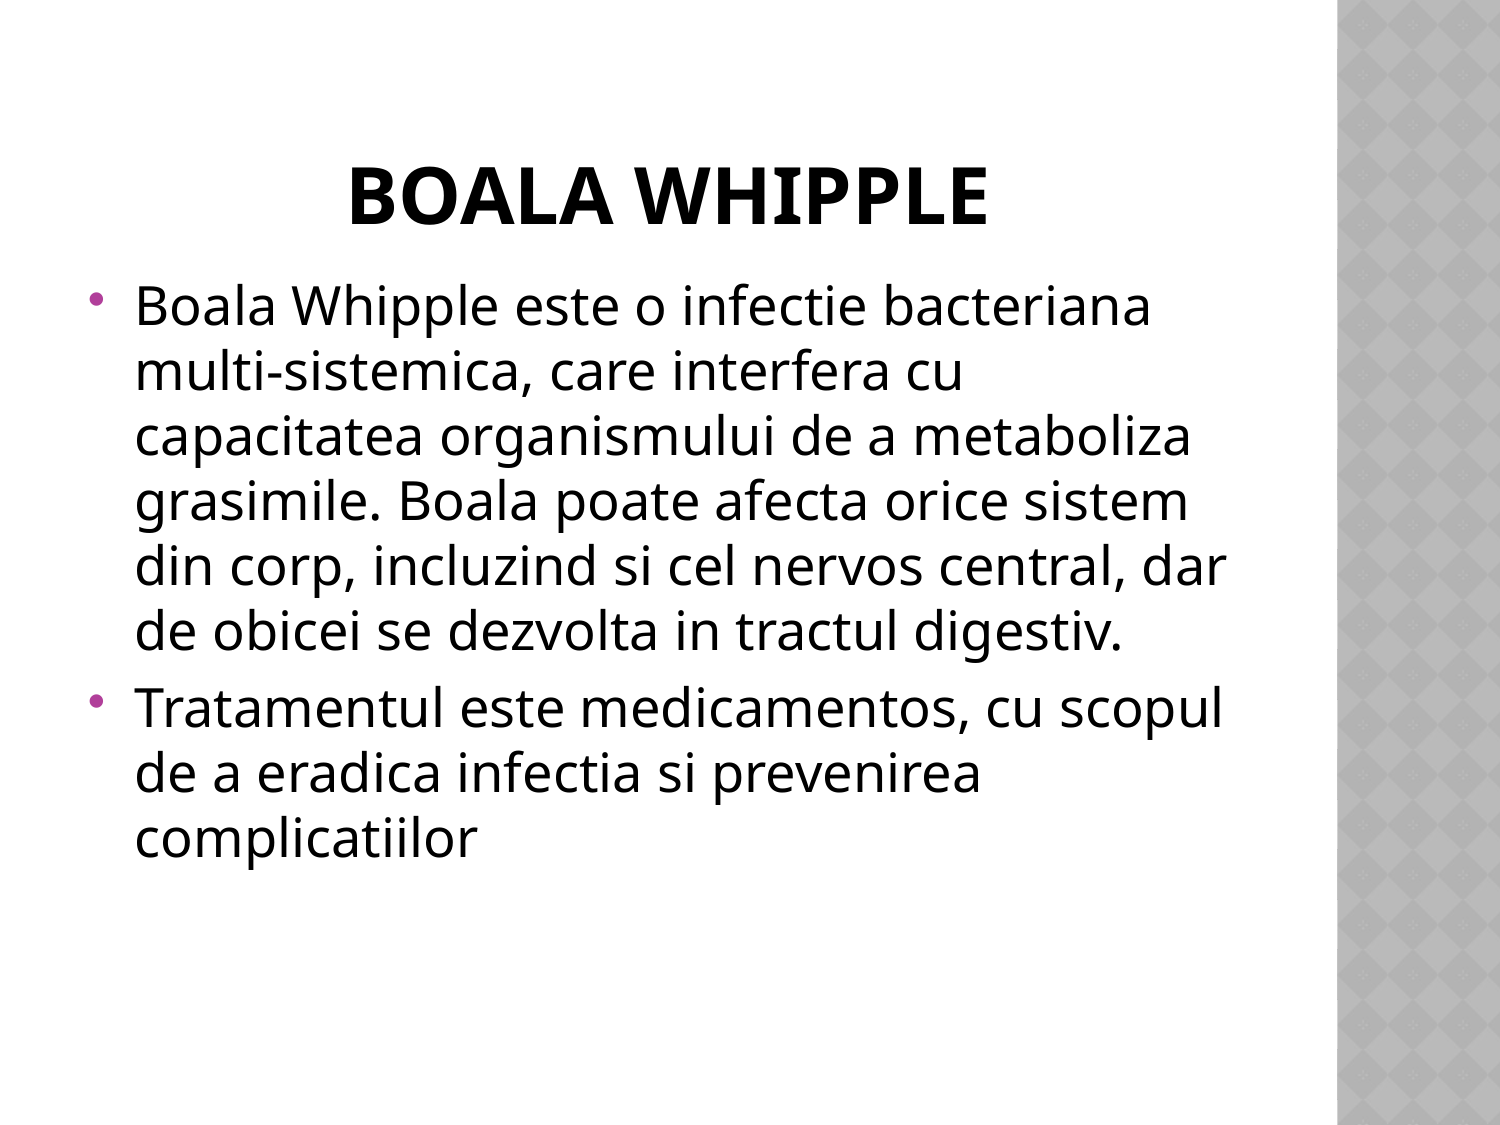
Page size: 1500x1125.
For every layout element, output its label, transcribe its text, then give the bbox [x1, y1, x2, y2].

list Boala Whipple este o infectie bacteriana multi-sistemica, care interfera cu capacitatea organismului de a metaboliza grasimile. Boala poate afecta orice sistem din corp, incluzind si cel nervos central, dar de obicei se dezvolta in tractul digestiv. Tratamentul este medicamentos, cu scopul de a eradica infectia si prevenirea complicatiilor [75, 264, 1263, 1059]
title Boala Whipple [75, 52, 1263, 240]
